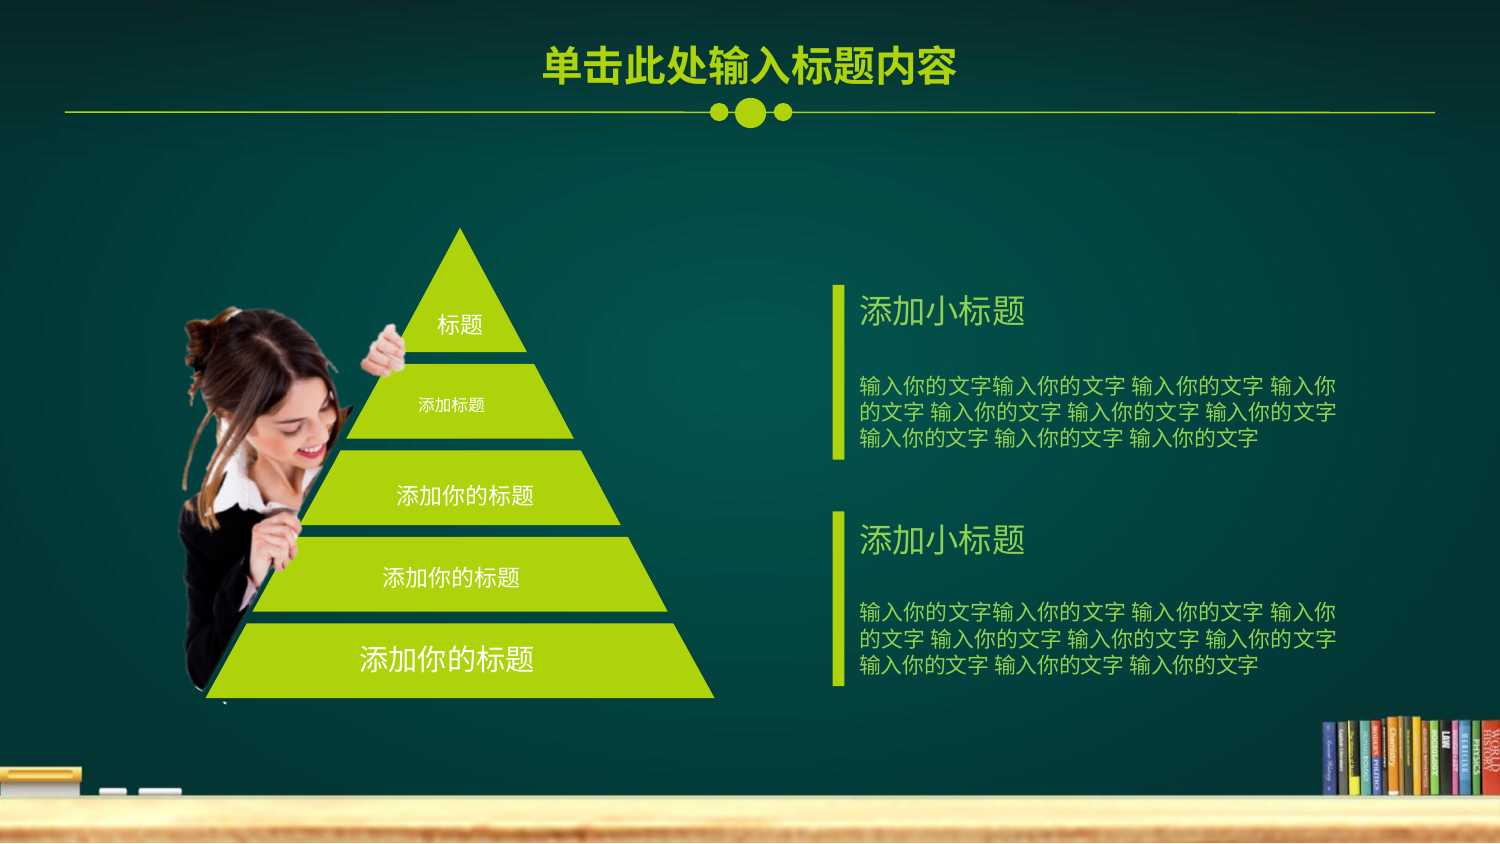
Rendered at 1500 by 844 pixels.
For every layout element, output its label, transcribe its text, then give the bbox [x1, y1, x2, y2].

text_box [831, 283, 846, 462]
text_box 添加小标题 [844, 282, 1065, 338]
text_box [205, 227, 715, 699]
text_box 单击此处输入标题内容 [526, 32, 974, 97]
picture [0, 0, 1500, 844]
text_box 添加小标题 [844, 511, 1065, 567]
text_box 输入你的文字输入你的文字 输入你的文字 输入你的文字 输入你的文字 输入你的文字 输入你的文字 输入你的文字 输入你的文字 输入你的文字 [846, 591, 1353, 685]
text_box 输入你的文字输入你的文字 输入你的文字 输入你的文字 输入你的文字 输入你的文字 输入你的文字 输入你的文字 输入你的文字 输入你的文字 [846, 365, 1353, 459]
text_box [831, 509, 846, 688]
